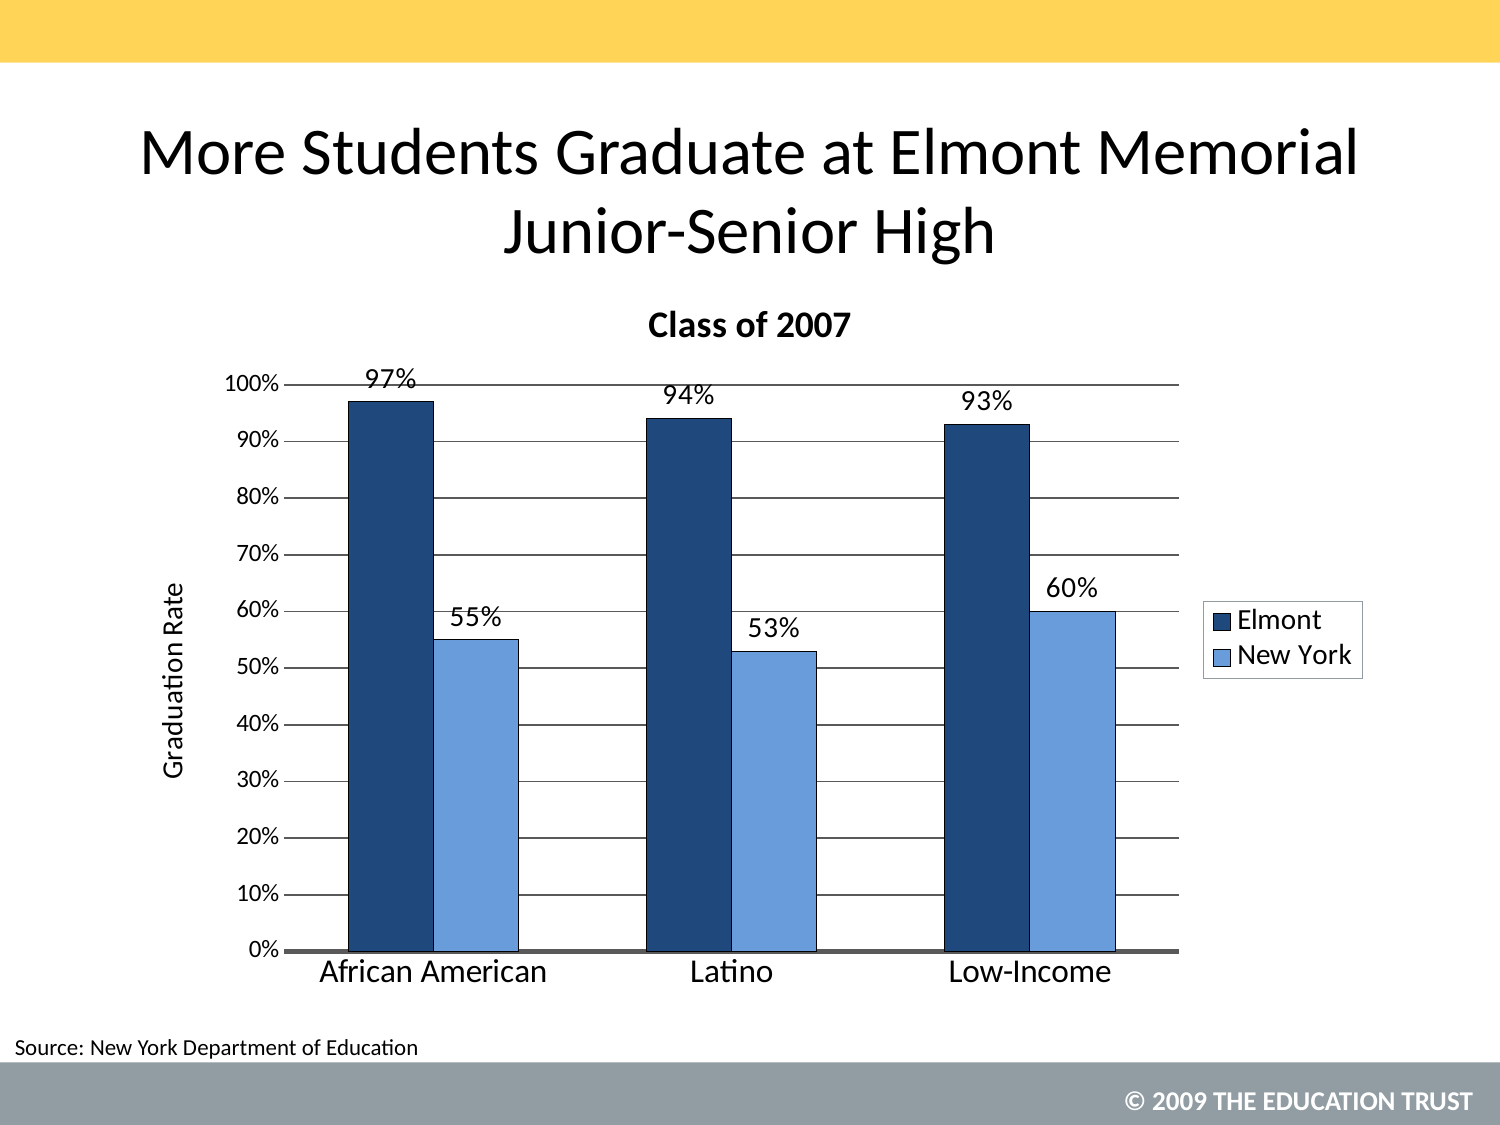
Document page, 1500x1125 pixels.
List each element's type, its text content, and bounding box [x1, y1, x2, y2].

title More Students Graduate at Elmont Memorial Junior-Senior High [74, 99, 1426, 276]
chart [124, 274, 1376, 1006]
list New York Department of Education [74, 1024, 888, 1063]
